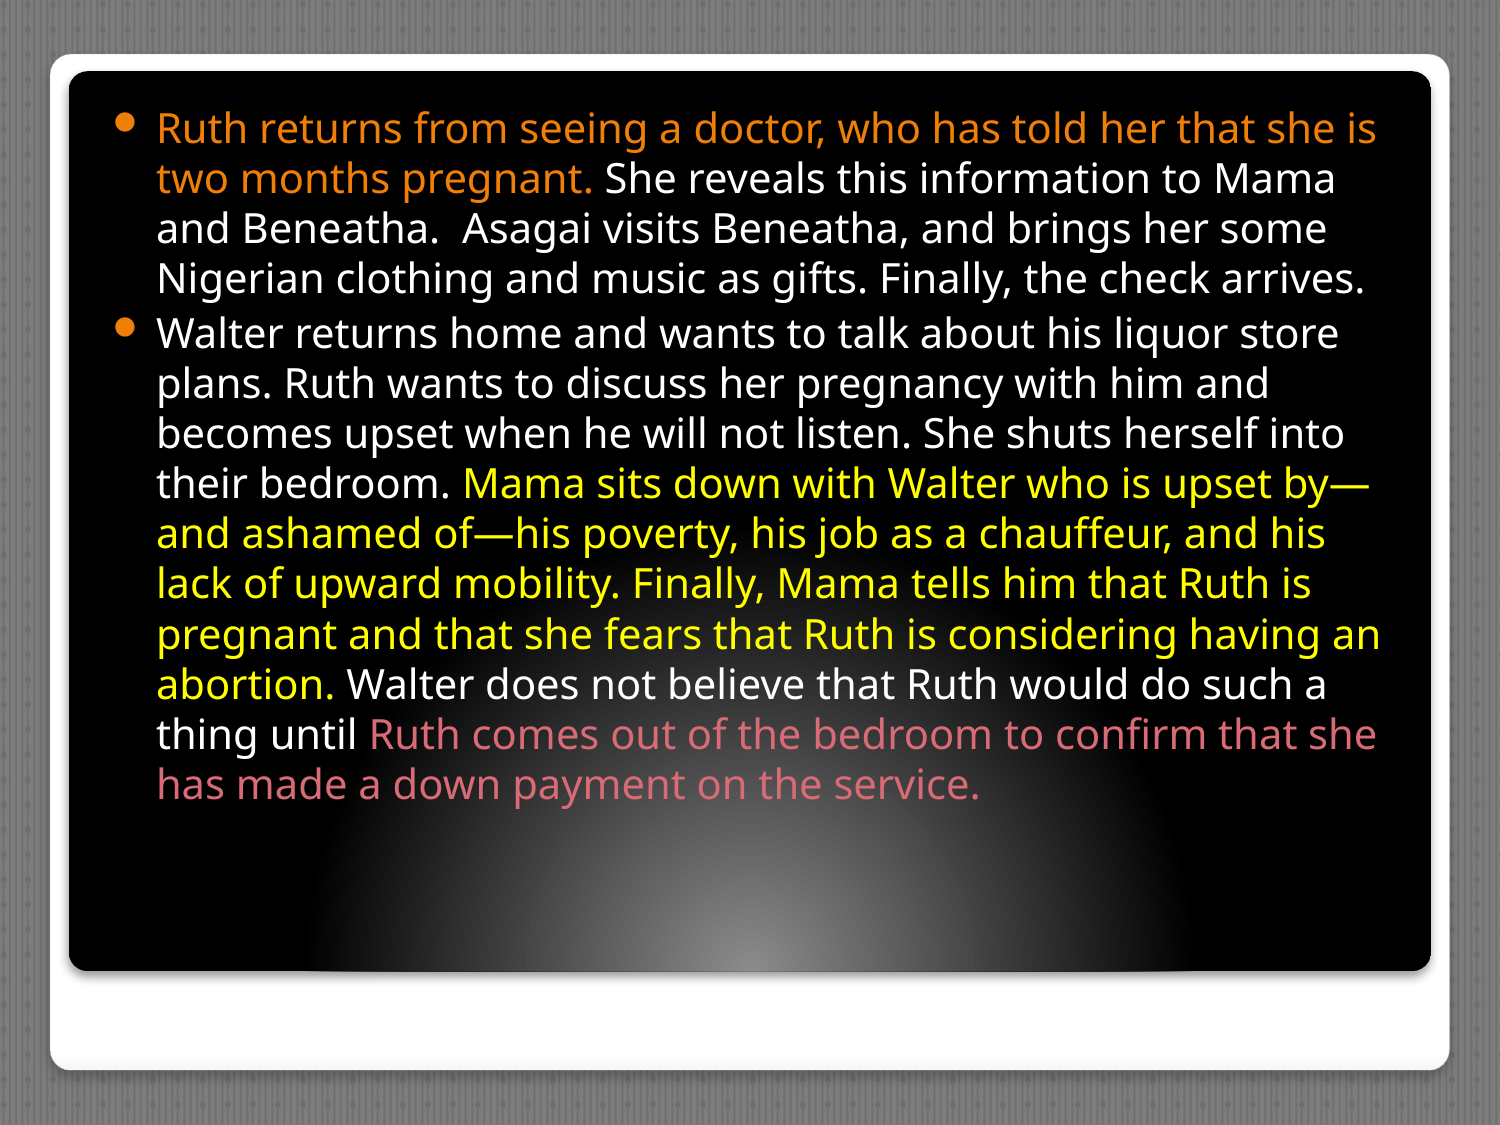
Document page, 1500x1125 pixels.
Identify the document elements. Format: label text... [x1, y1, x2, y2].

list Ruth returns from seeing a doctor, who has told her that she is two months pregnant. She reveals this information to Mama and Beneatha. Asagai visits Beneatha, and brings her some Nigerian clothing and music as gifts. Finally, the check arrives. Walter returns home and wants to talk about his liquor store plans. Ruth wants to discuss her pregnancy with him and becomes upset when he will not listen. She shuts herself into their bedroom. Mama sits down with Walter who is upset by—and ashamed of—his poverty, his job as a chauffeur, and his lack of upward mobility. Finally, Mama tells him that Ruth is pregnant and that she fears that Ruth is considering having an abortion. Walter does not believe that Ruth would do such a thing until Ruth comes out of the bedroom to confirm that she has made a down payment on the service. [82, 86, 1425, 774]
